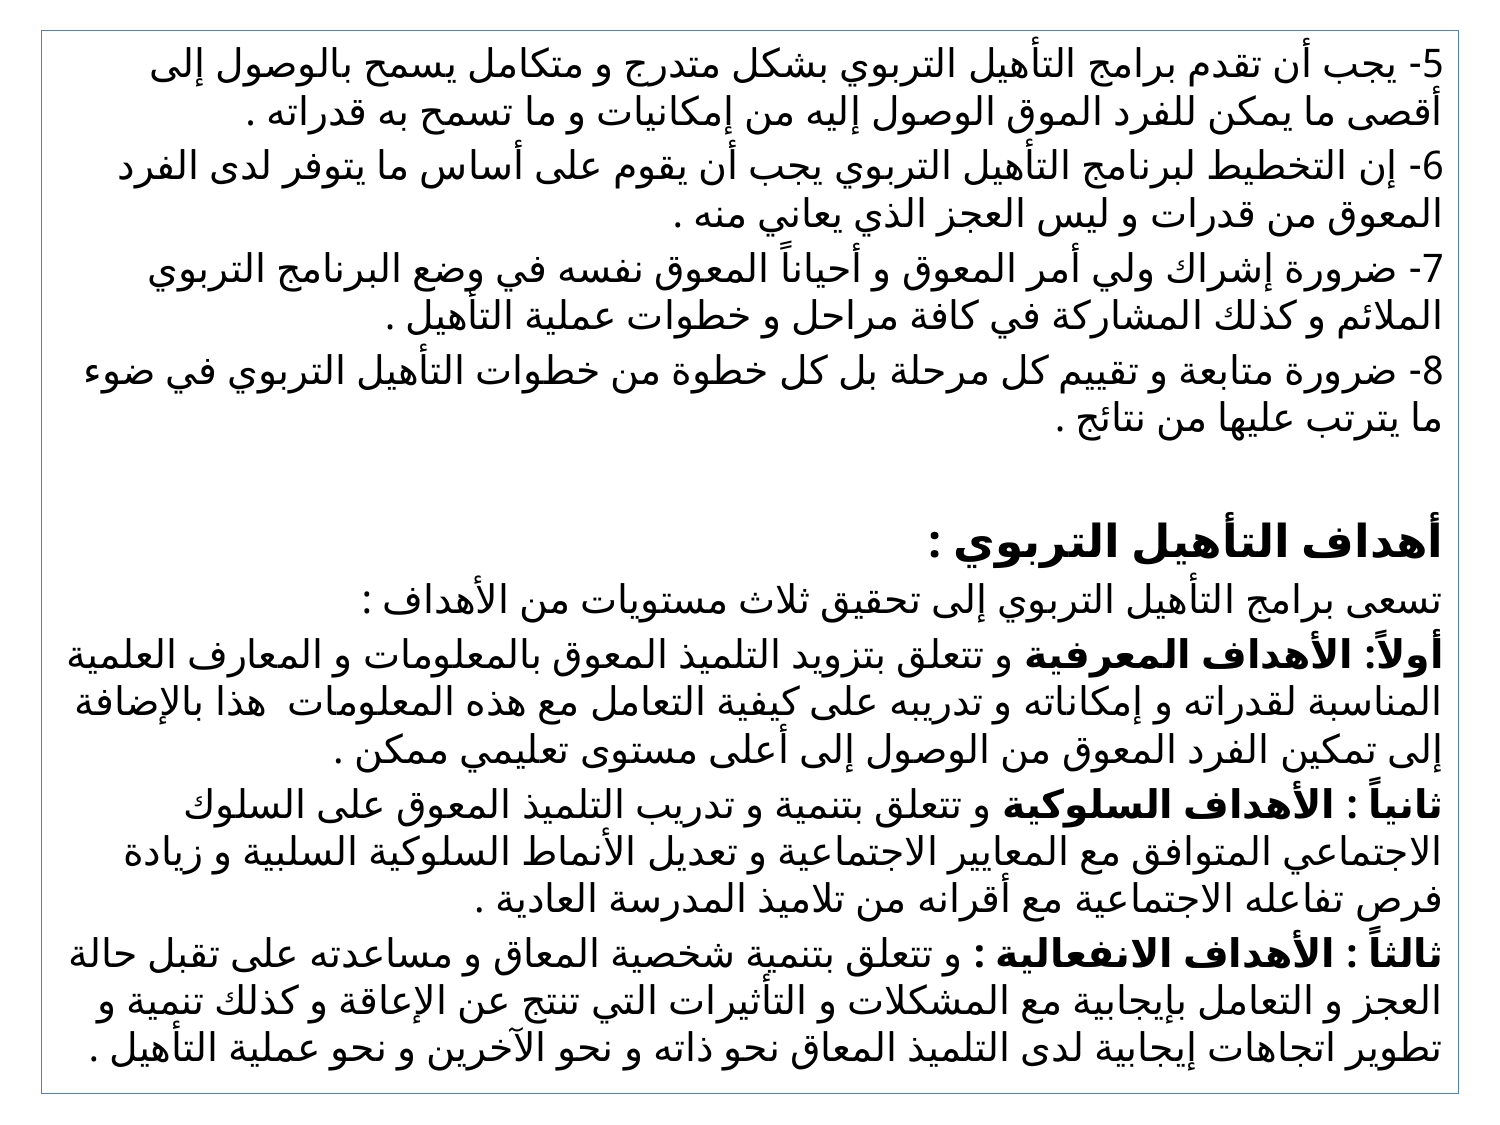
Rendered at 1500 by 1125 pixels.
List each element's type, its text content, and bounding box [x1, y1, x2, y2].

list 5- يجب أن تقدم برامج التأهيل التربوي بشكل متدرج و متكامل يسمح بالوصول إلى أقصى ما يمكن للفرد الموق الوصول إليه من إمكانيات و ما تسمح به قدراته . 6- إن التخطيط لبرنامج التأهيل التربوي يجب أن يقوم على أساس ما يتوفر لدى الفرد المعوق من قدرات و ليس العجز الذي يعاني منه . 7- ضرورة إشراك ولي أمر المعوق و أحياناً المعوق نفسه في وضع البرنامج التربوي الملائم و كذلك المشاركة في كافة مراحل و خطوات عملية التأهيل . 8- ضرورة متابعة و تقييم كل مرحلة بل كل خطوة من خطوات التأهيل التربوي في ضوء ما يترتب عليها من نتائج . أهداف التأهيل التربوي : تسعى برامج التأهيل التربوي إلى تحقيق ثلاث مستويات من الأهداف : أولاً: الأهداف المعرفية و تتعلق بتزويد التلميذ المعوق بالمعلومات و المعارف العلمية المناسبة لقدراته و إمكاناته و تدريبه على كيفية التعامل مع هذه المعلومات هذا بالإضافة إلى تمكين الفرد المعوق من الوصول إلى أعلى مستوى تعليمي ممكن . ثانياً : الأهداف السلوكية و تتعلق بتنمية و تدريب التلميذ المعوق على السلوك الاجتماعي المتوافق مع المعايير الاجتماعية و تعديل الأنماط السلوكية السلبية و زيادة فرص تفاعله الاجتماعية مع أقرانه من تلاميذ المدرسة العادية . ثالثاً : الأهداف الانفعالية : و تتعلق بتنمية شخصية المعاق و مساعدته على تقبل حالة العجز و التعامل بإيجابية مع المشكلات و التأثيرات التي تنتج عن الإعاقة و كذلك تنمية و تطوير اتجاهات إيجابية لدى التلميذ المعاق نحو ذاته و نحو الآخرين و نحو عملية التأهيل . [41, 30, 1459, 1094]
